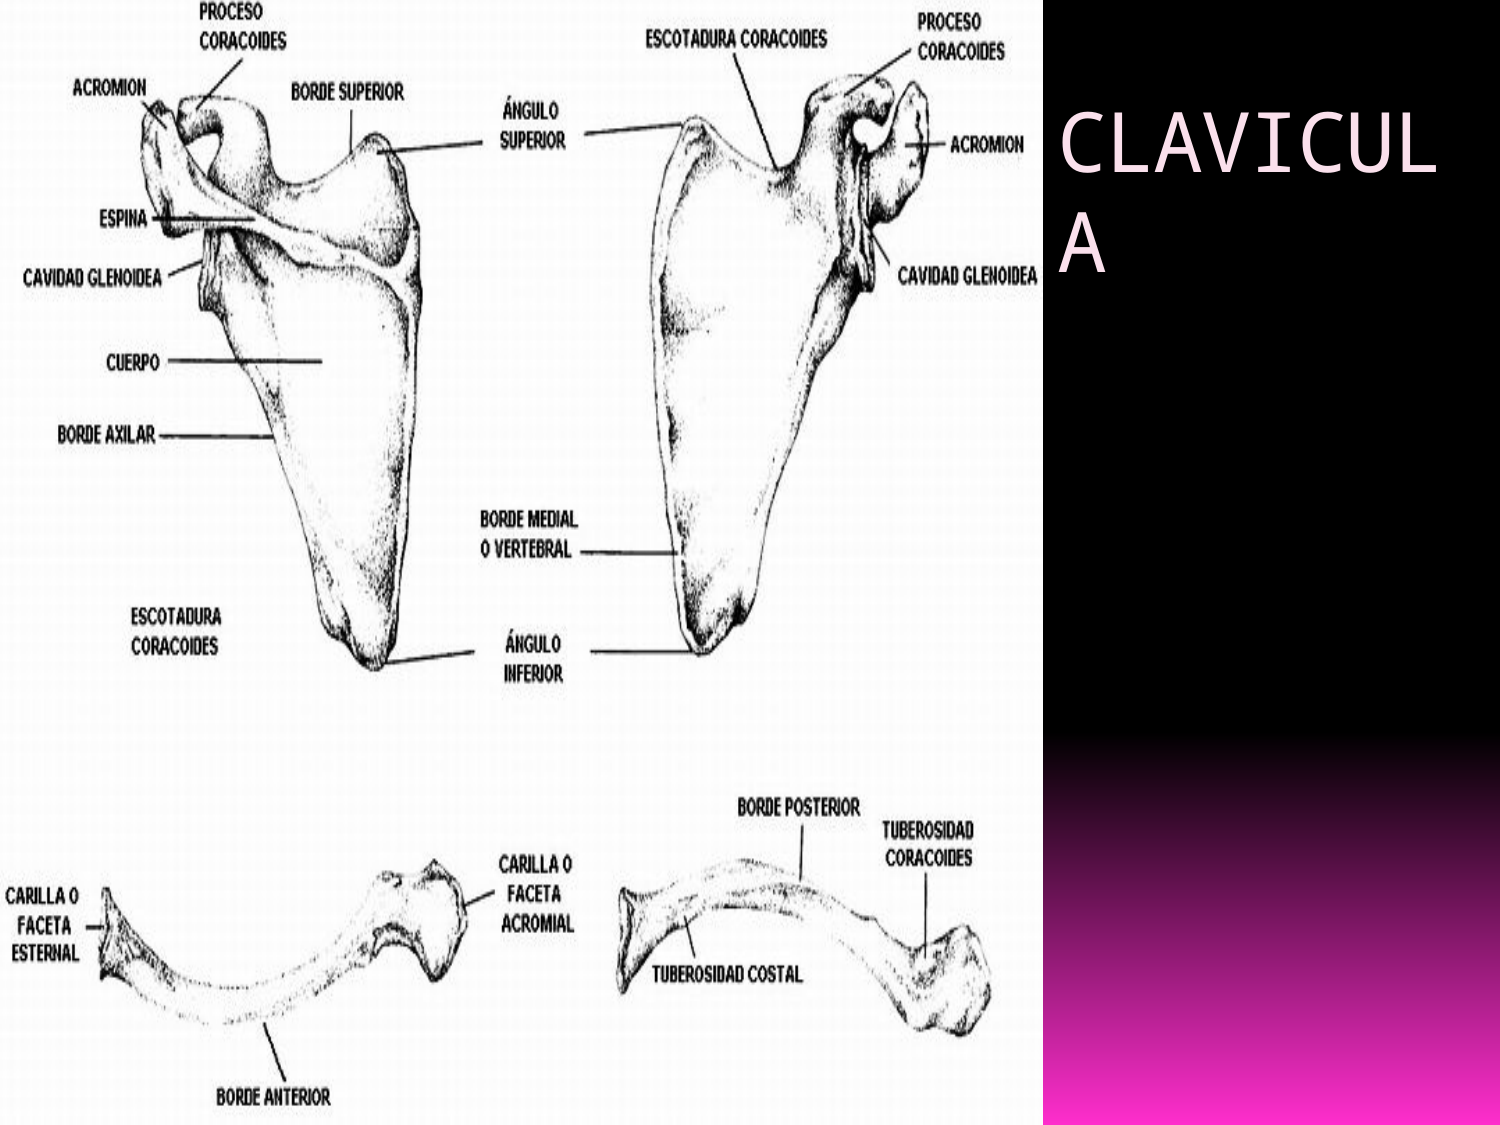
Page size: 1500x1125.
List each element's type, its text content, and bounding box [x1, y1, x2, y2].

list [0, 0, 1044, 1125]
title CLAVICULA [1054, 82, 1500, 493]
